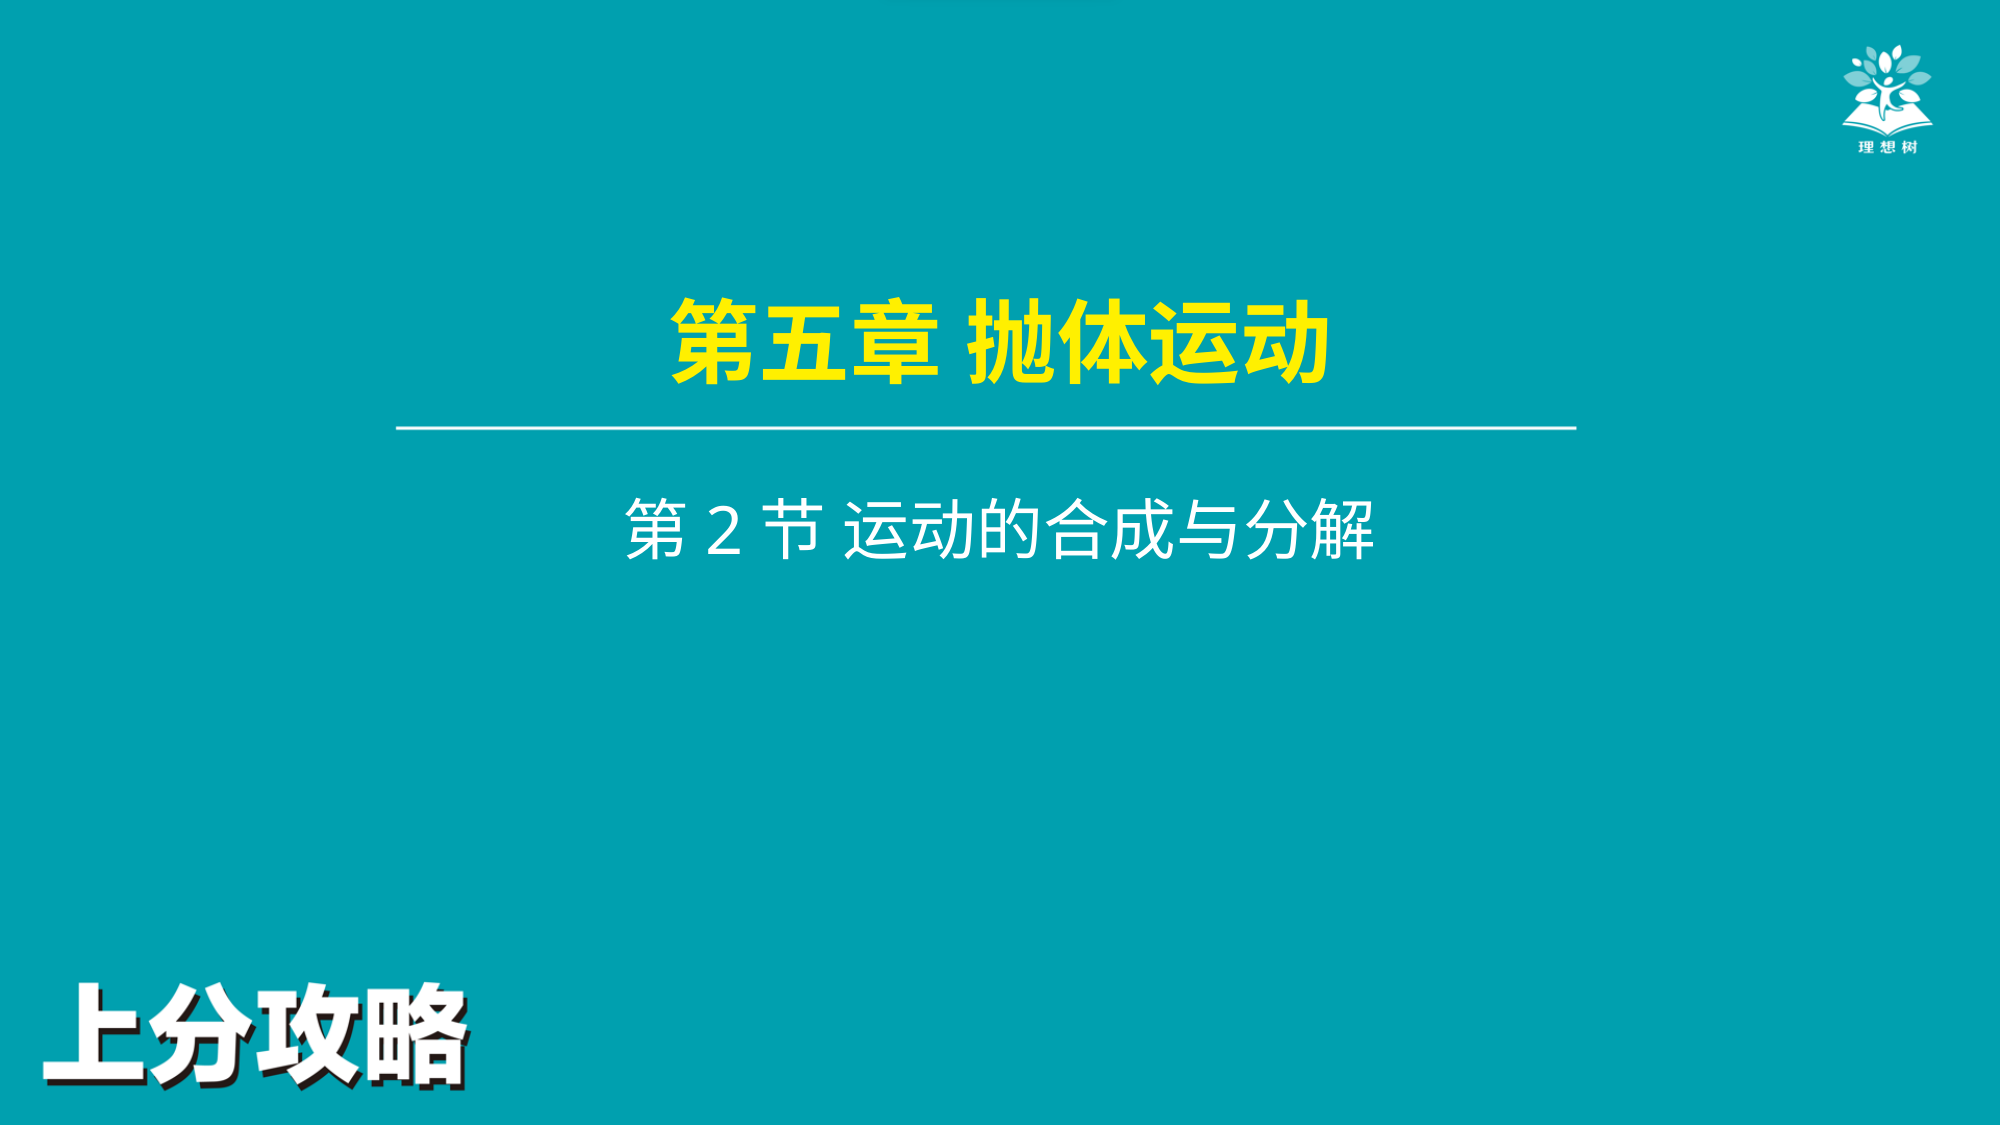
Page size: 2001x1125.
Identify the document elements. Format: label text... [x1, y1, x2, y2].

picture [0, 413, 2000, 472]
picture [0, 0, 2000, 265]
text_box 第2节 运动的合成与分解 [0, 472, 2000, 579]
picture [0, 579, 2000, 1125]
text_box 第五章 抛体运动 [0, 265, 2000, 413]
